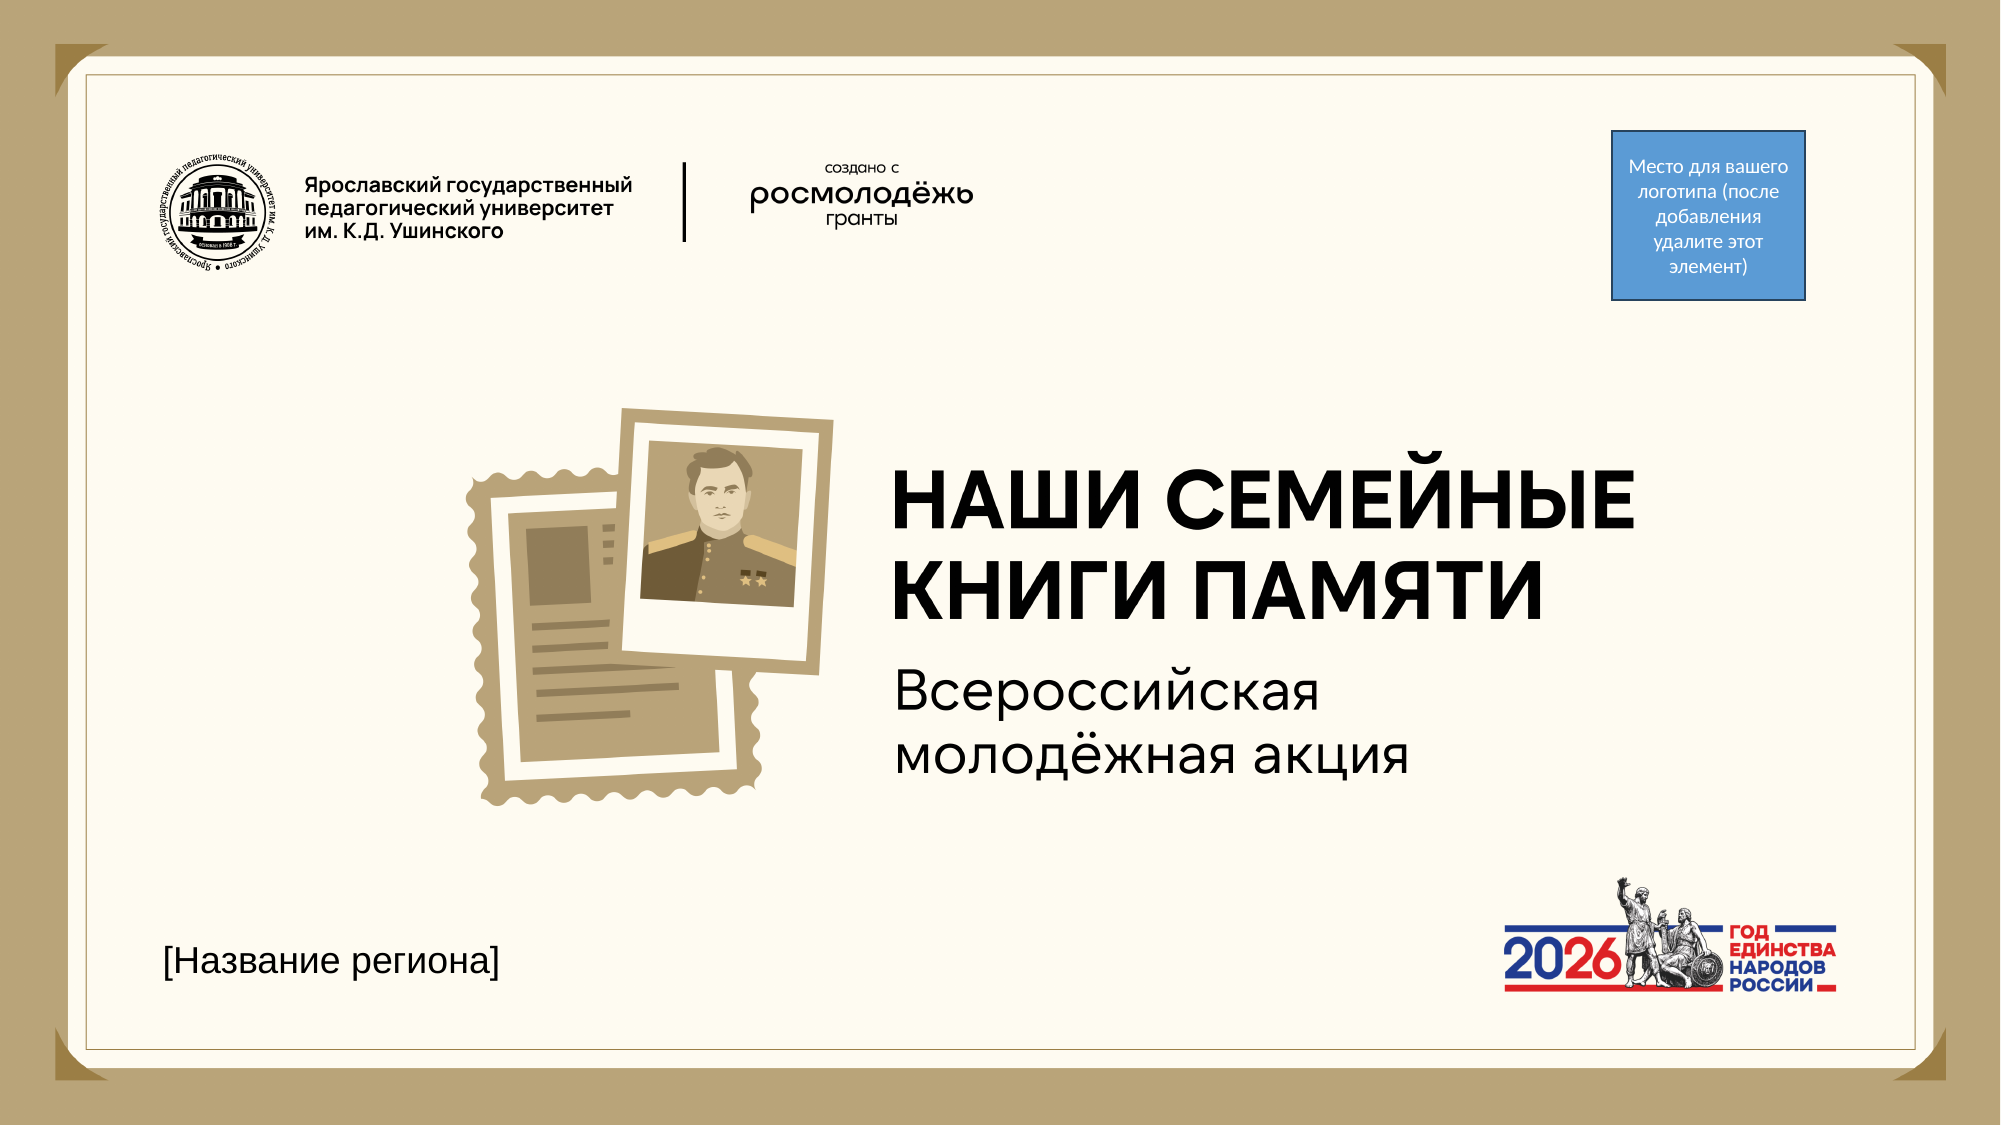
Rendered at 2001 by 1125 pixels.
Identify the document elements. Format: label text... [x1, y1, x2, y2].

text_box Место для вашего логотипа (после добавления удалите этот элемент) [1611, 130, 1806, 301]
picture [0, 0, 2001, 1125]
text_box [Название региона] [147, 928, 1000, 989]
